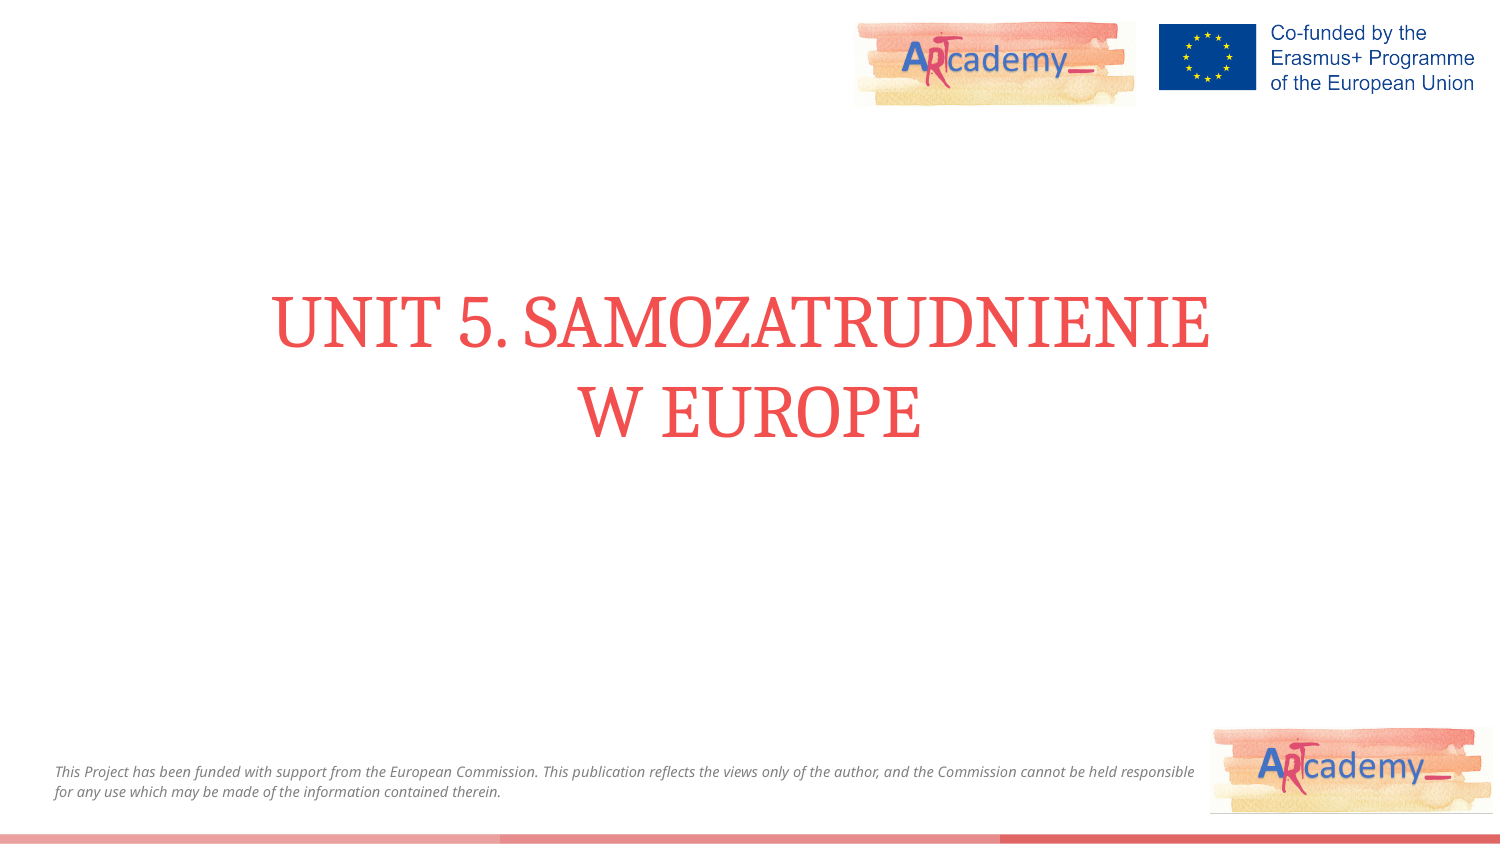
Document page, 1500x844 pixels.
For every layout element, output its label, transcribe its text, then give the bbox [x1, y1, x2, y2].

title UNIT 5. SAMOZATRUDNIENIE W EUROPE [164, 259, 1336, 468]
picture [1158, 24, 1474, 94]
picture [1210, 709, 1493, 844]
picture [854, 2, 1137, 138]
text_box This Project has been funded with support from the European Commission. This publication reflects the views only of the author, and the Commission cannot be held responsible for any use which may be made of the information contained therein. [39, 754, 1205, 799]
